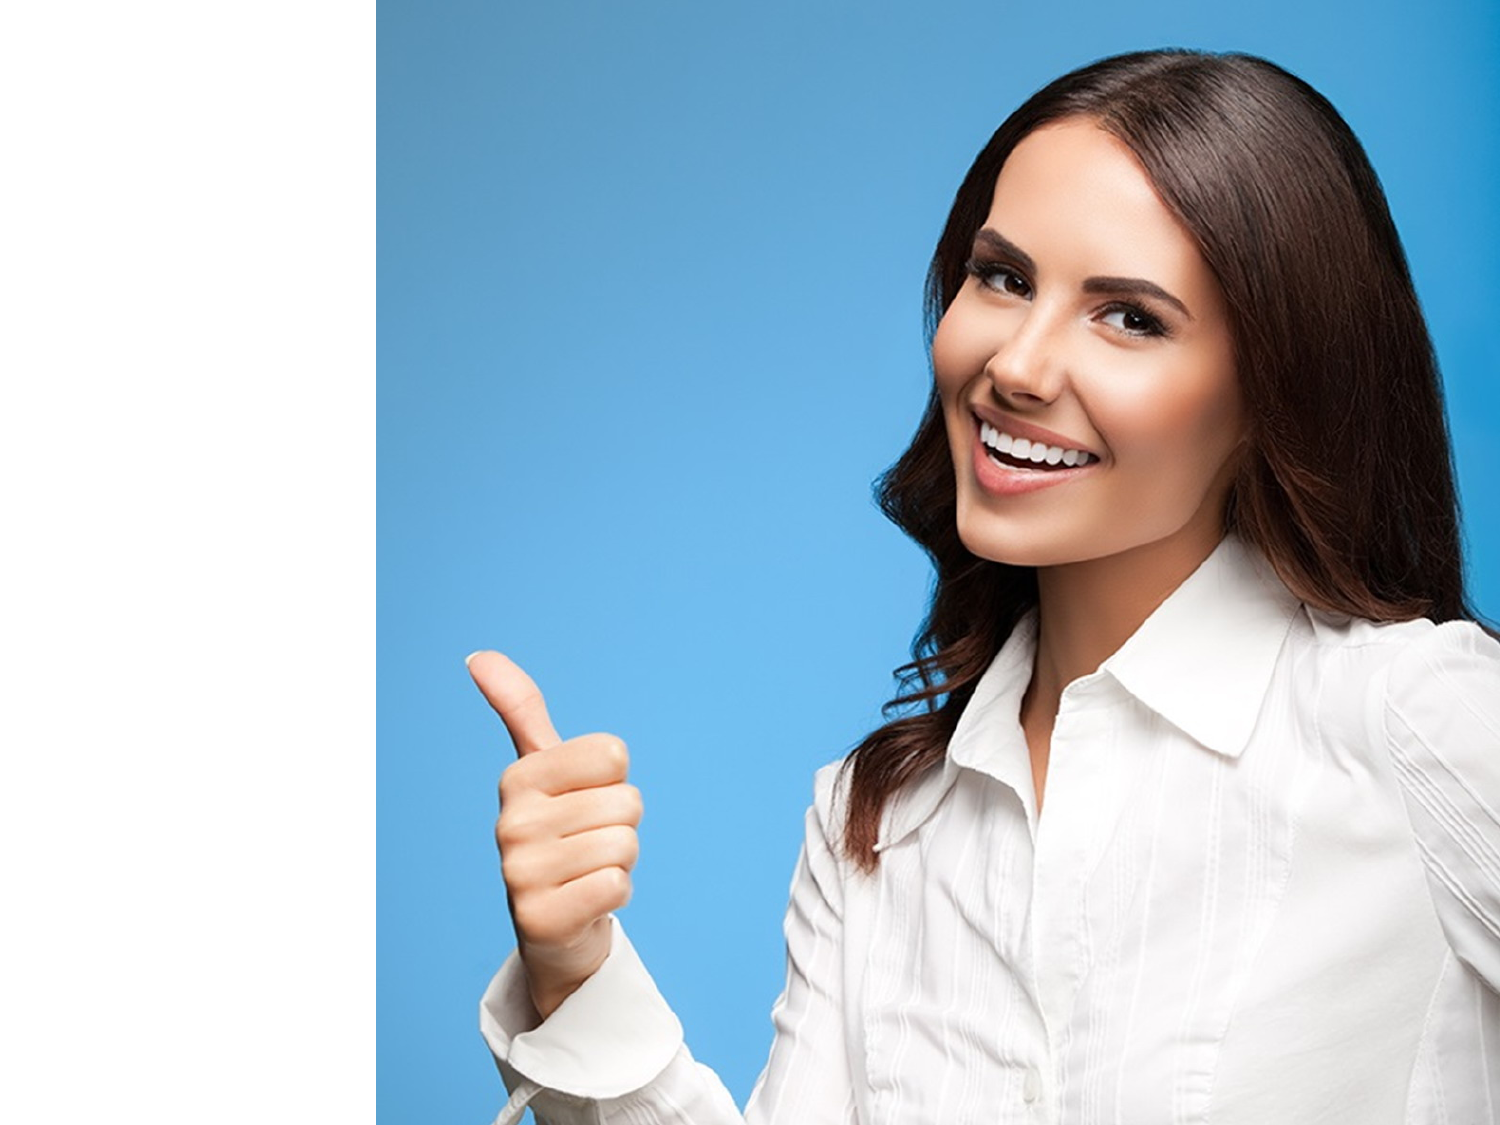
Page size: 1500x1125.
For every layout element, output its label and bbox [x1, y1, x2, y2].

picture [376, 0, 1500, 1125]
